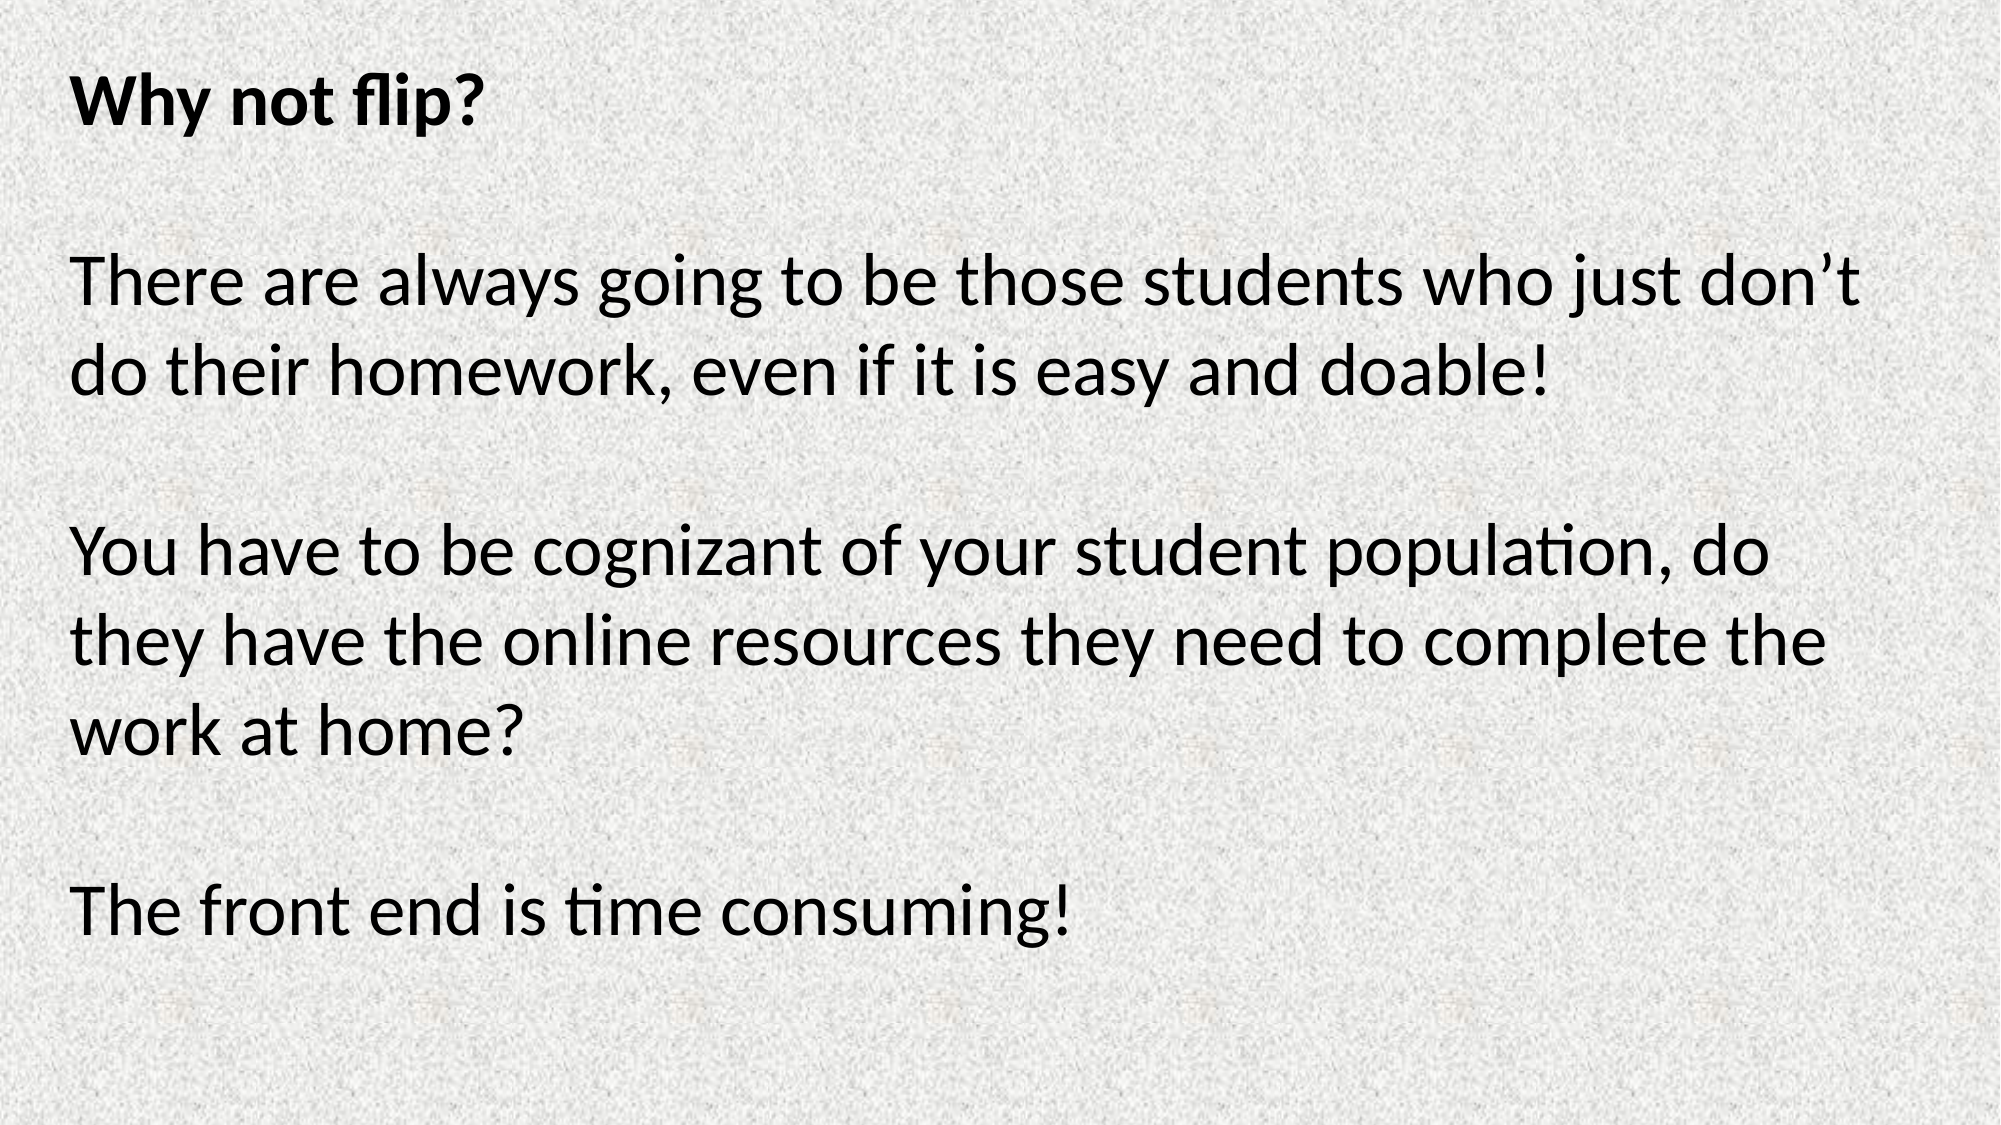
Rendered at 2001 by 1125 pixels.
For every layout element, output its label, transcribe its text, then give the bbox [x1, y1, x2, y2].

picture [0, 0, 2001, 1125]
text_box Why not flip? There are always going to be those students who just don’t do their homework, even if it is easy and doable! You have to be cognizant of your student population, do they have the online resources they need to complete the work at home? The front end is time consuming! [55, 42, 1920, 958]
